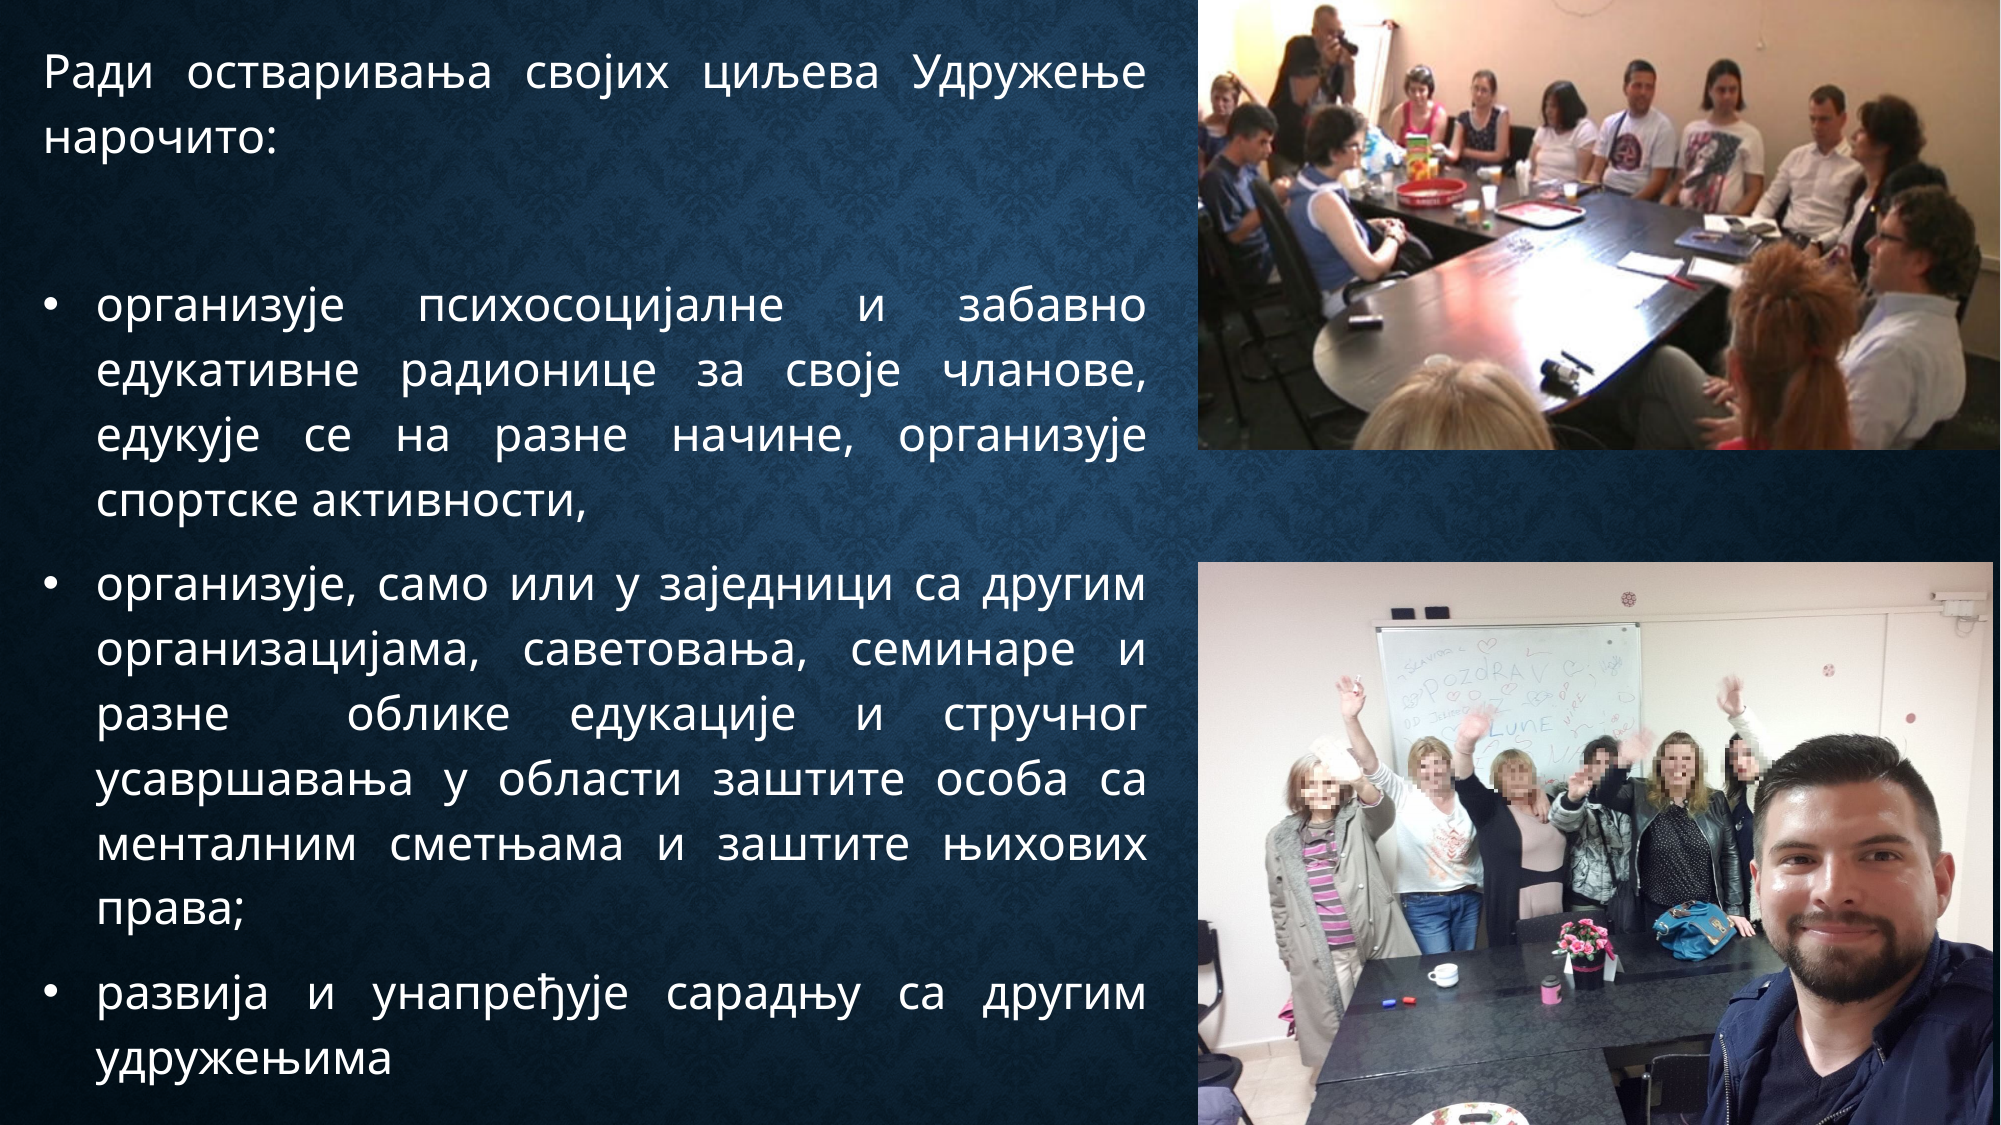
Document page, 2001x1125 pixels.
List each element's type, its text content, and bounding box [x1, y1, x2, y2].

list Ради остваривања својих циљева Удружење нарочито: организује психосоцијалне и забавно едукативне радионице за своје чланове, едукује се на разне начине, организује спортске активности, организује, само или у заједници са другим организацијама, саветовања, семинаре и разне облике едукације и стручног усавршавања у области заштите особа са менталним сметњама и заштите њихових права; развија и унапређује сарадњу са другим удружењима [27, 25, 1164, 1101]
picture [1198, 561, 1993, 1125]
picture [1198, 0, 2000, 451]
